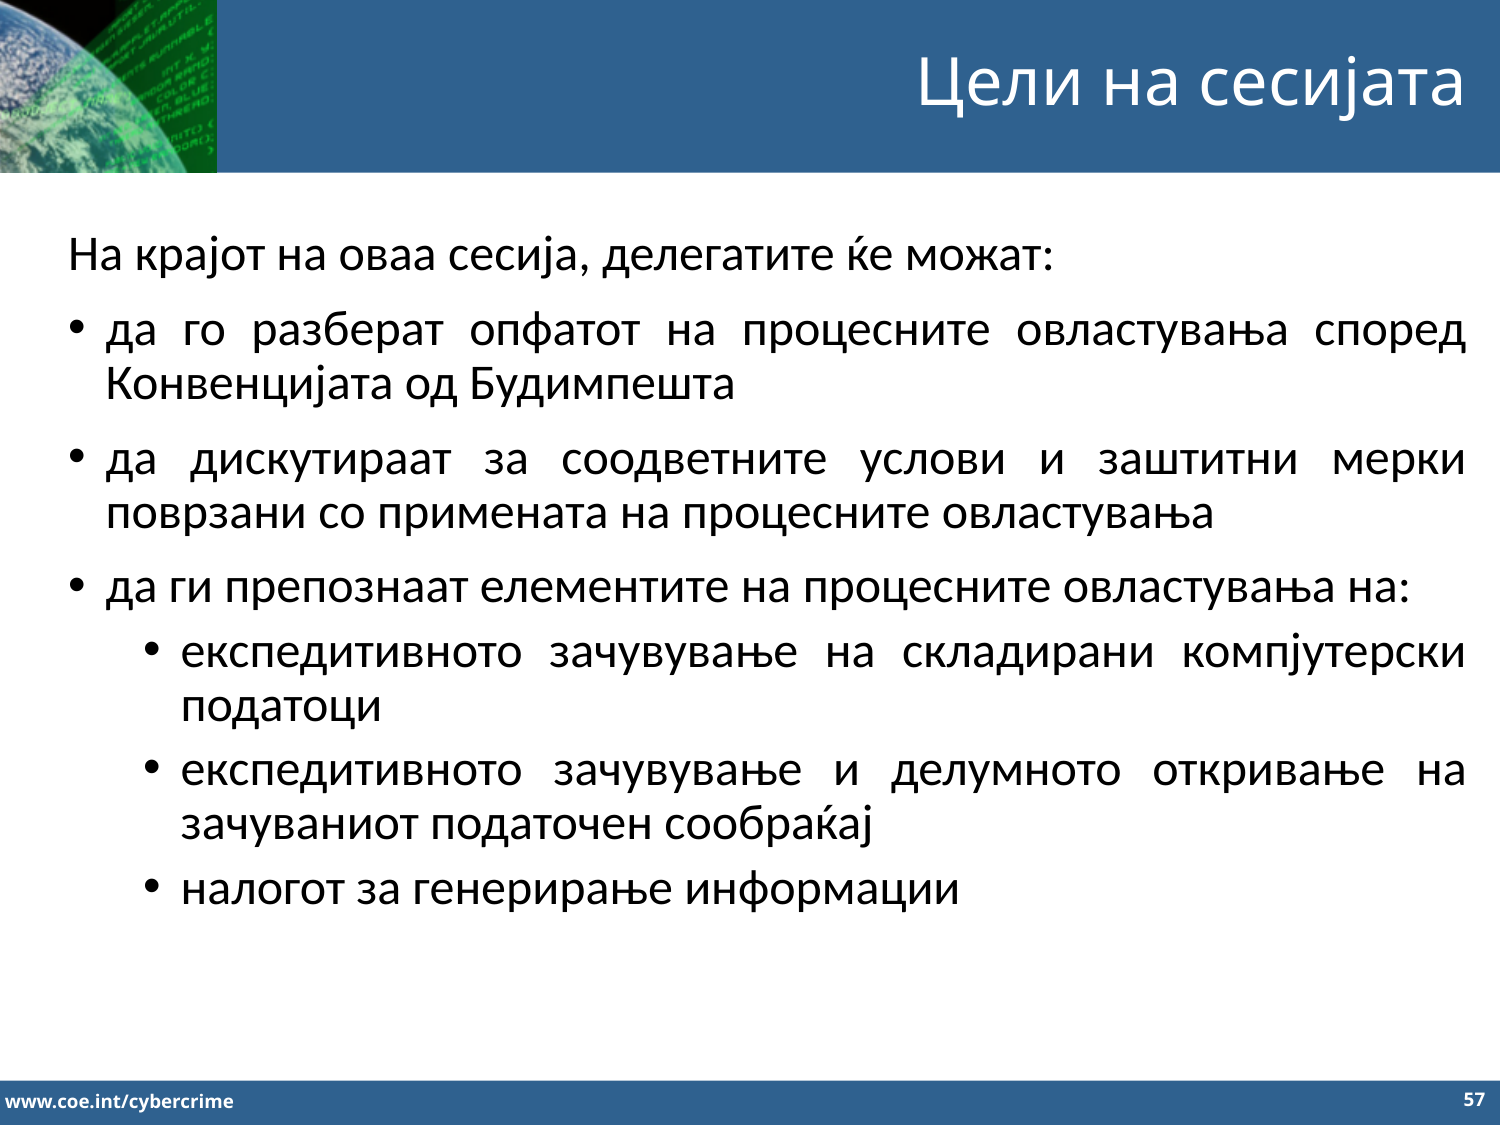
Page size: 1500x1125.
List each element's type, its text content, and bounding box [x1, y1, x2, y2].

text_box Цели на сесијата [230, 31, 1483, 126]
list На крајот на оваа сесија, делегатите ќе можат: да го разберат опфатот на процесните овластувања според Конвенцијата од Будимпешта да дискутираат за соодветните услови и заштитни мерки поврзани со примената на процесните овластувања да ги препознаат елементите на процесните овластувања на: експедитивното зачувување на складирани компјутерски податоци експедитивното зачувување и делумното откривање на зачуваниот податочен сообраќај налогот за генерирање информации [53, 219, 1483, 1080]
picture [0, 1, 217, 173]
